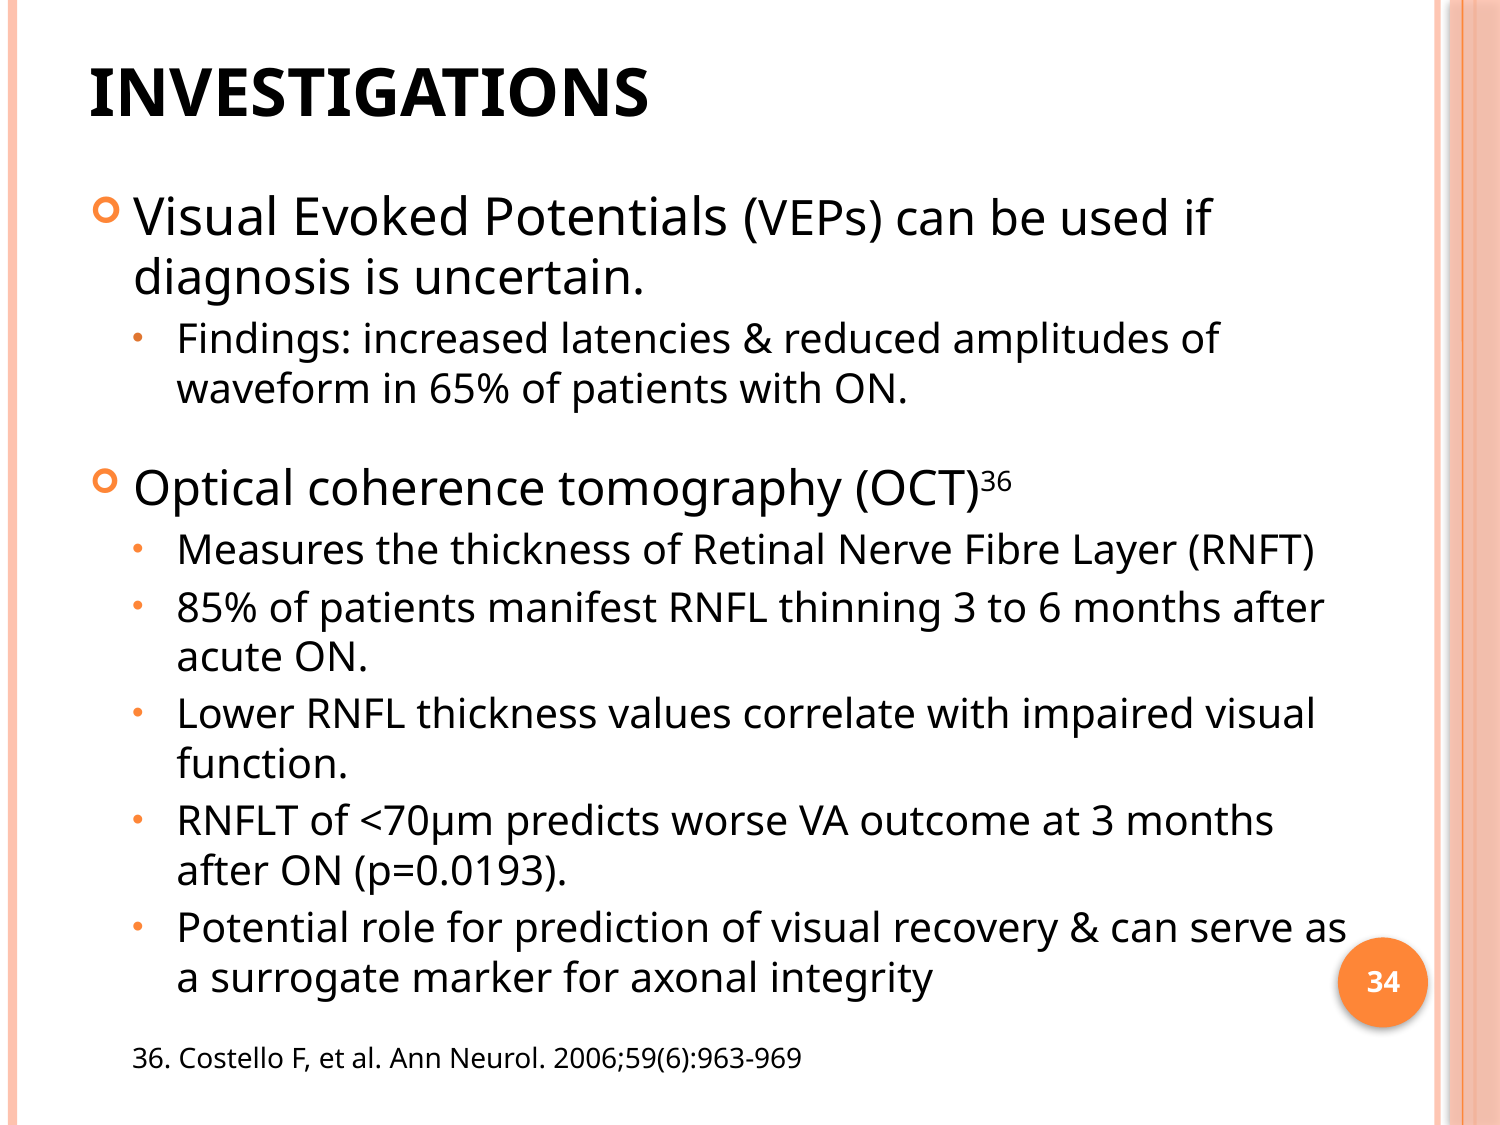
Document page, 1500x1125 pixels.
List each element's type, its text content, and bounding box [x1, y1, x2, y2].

title Investigations [75, 16, 1300, 137]
slide_number 34 [1333, 940, 1434, 1027]
list Visual Evoked Potentials (VEPs) can be used if diagnosis is uncertain. Findings: increased latencies & reduced amplitudes of waveform in 65% of patients with ON. Optical coherence tomography (OCT)36 Measures the thickness of Retinal Nerve Fibre Layer (RNFT) 85% of patients manifest RNFL thinning 3 to 6 months after acute ON. Lower RNFL thickness values correlate with impaired visual function. RNFLT of <70µm predicts worse VA outcome at 3 months after ON (p=0.0193). Potential role for prediction of visual recovery & can serve as a surrogate marker for axonal integrity 36. Costello F, et al. Ann Neurol. 2006;59(6):963-969 [75, 175, 1368, 1090]
